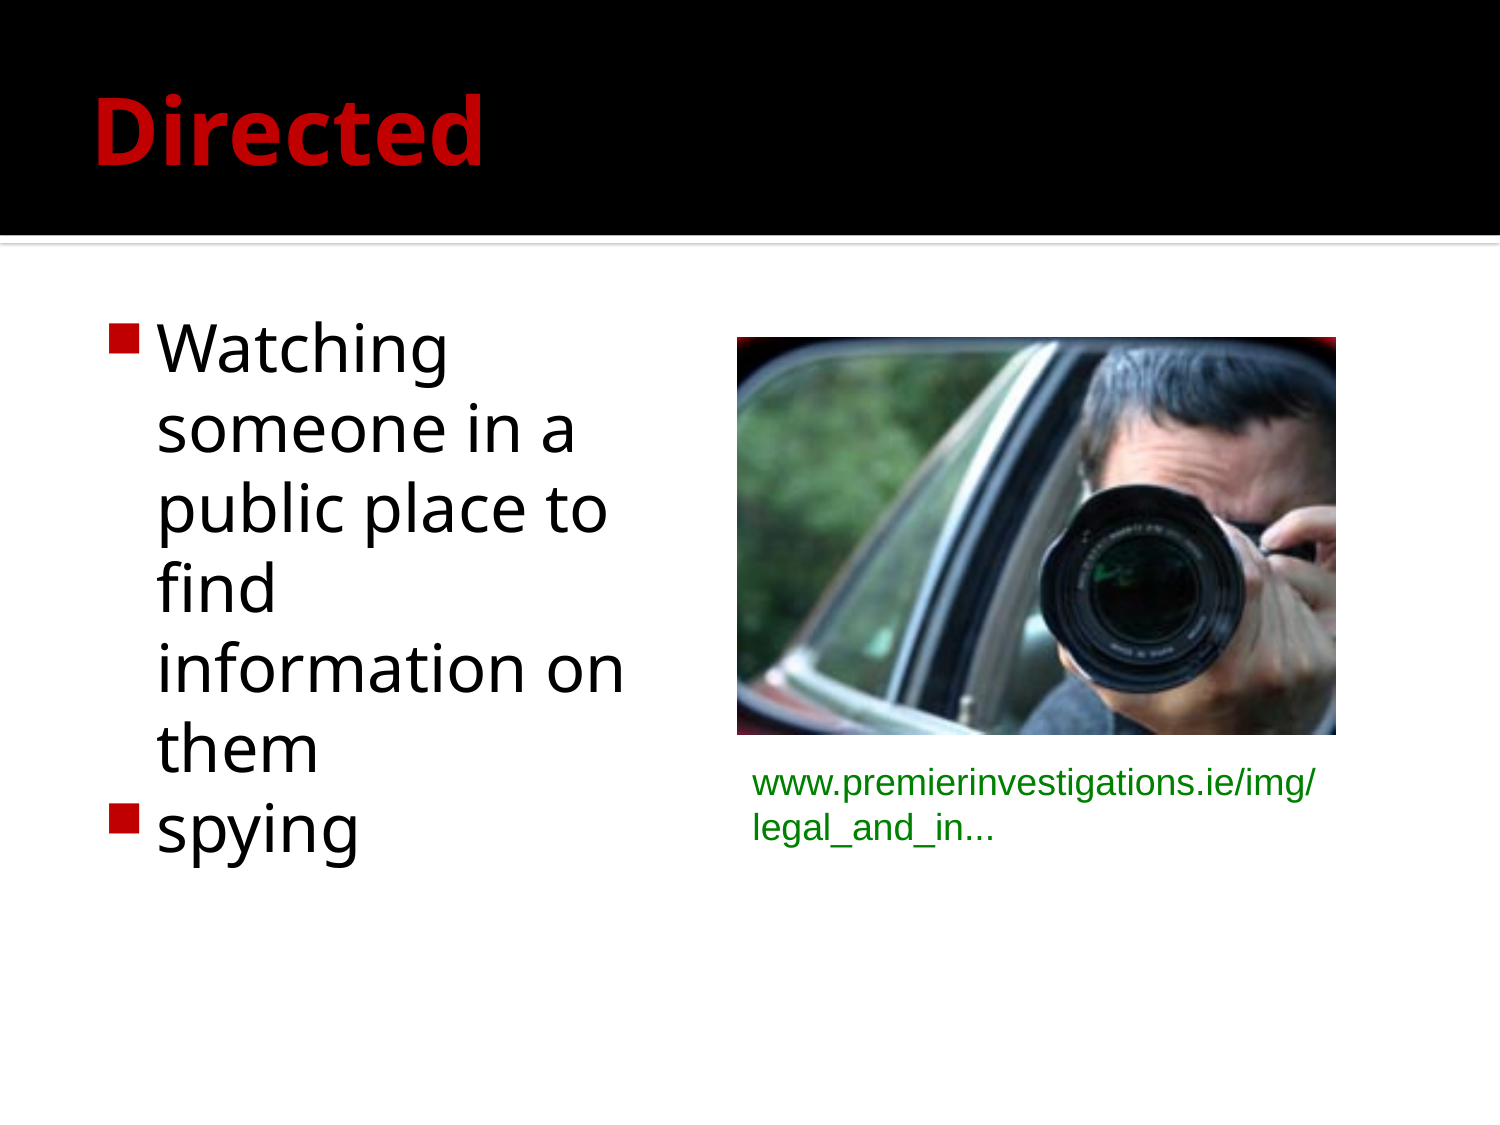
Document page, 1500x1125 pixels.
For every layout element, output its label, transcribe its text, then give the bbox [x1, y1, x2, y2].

text_box www.premierinvestigations.ie/img/legal_and_in... [737, 750, 1413, 856]
list Watching someone in a public place to find information on them spying [75, 291, 663, 875]
title Directed [75, 25, 1425, 231]
picture [737, 337, 1336, 735]
